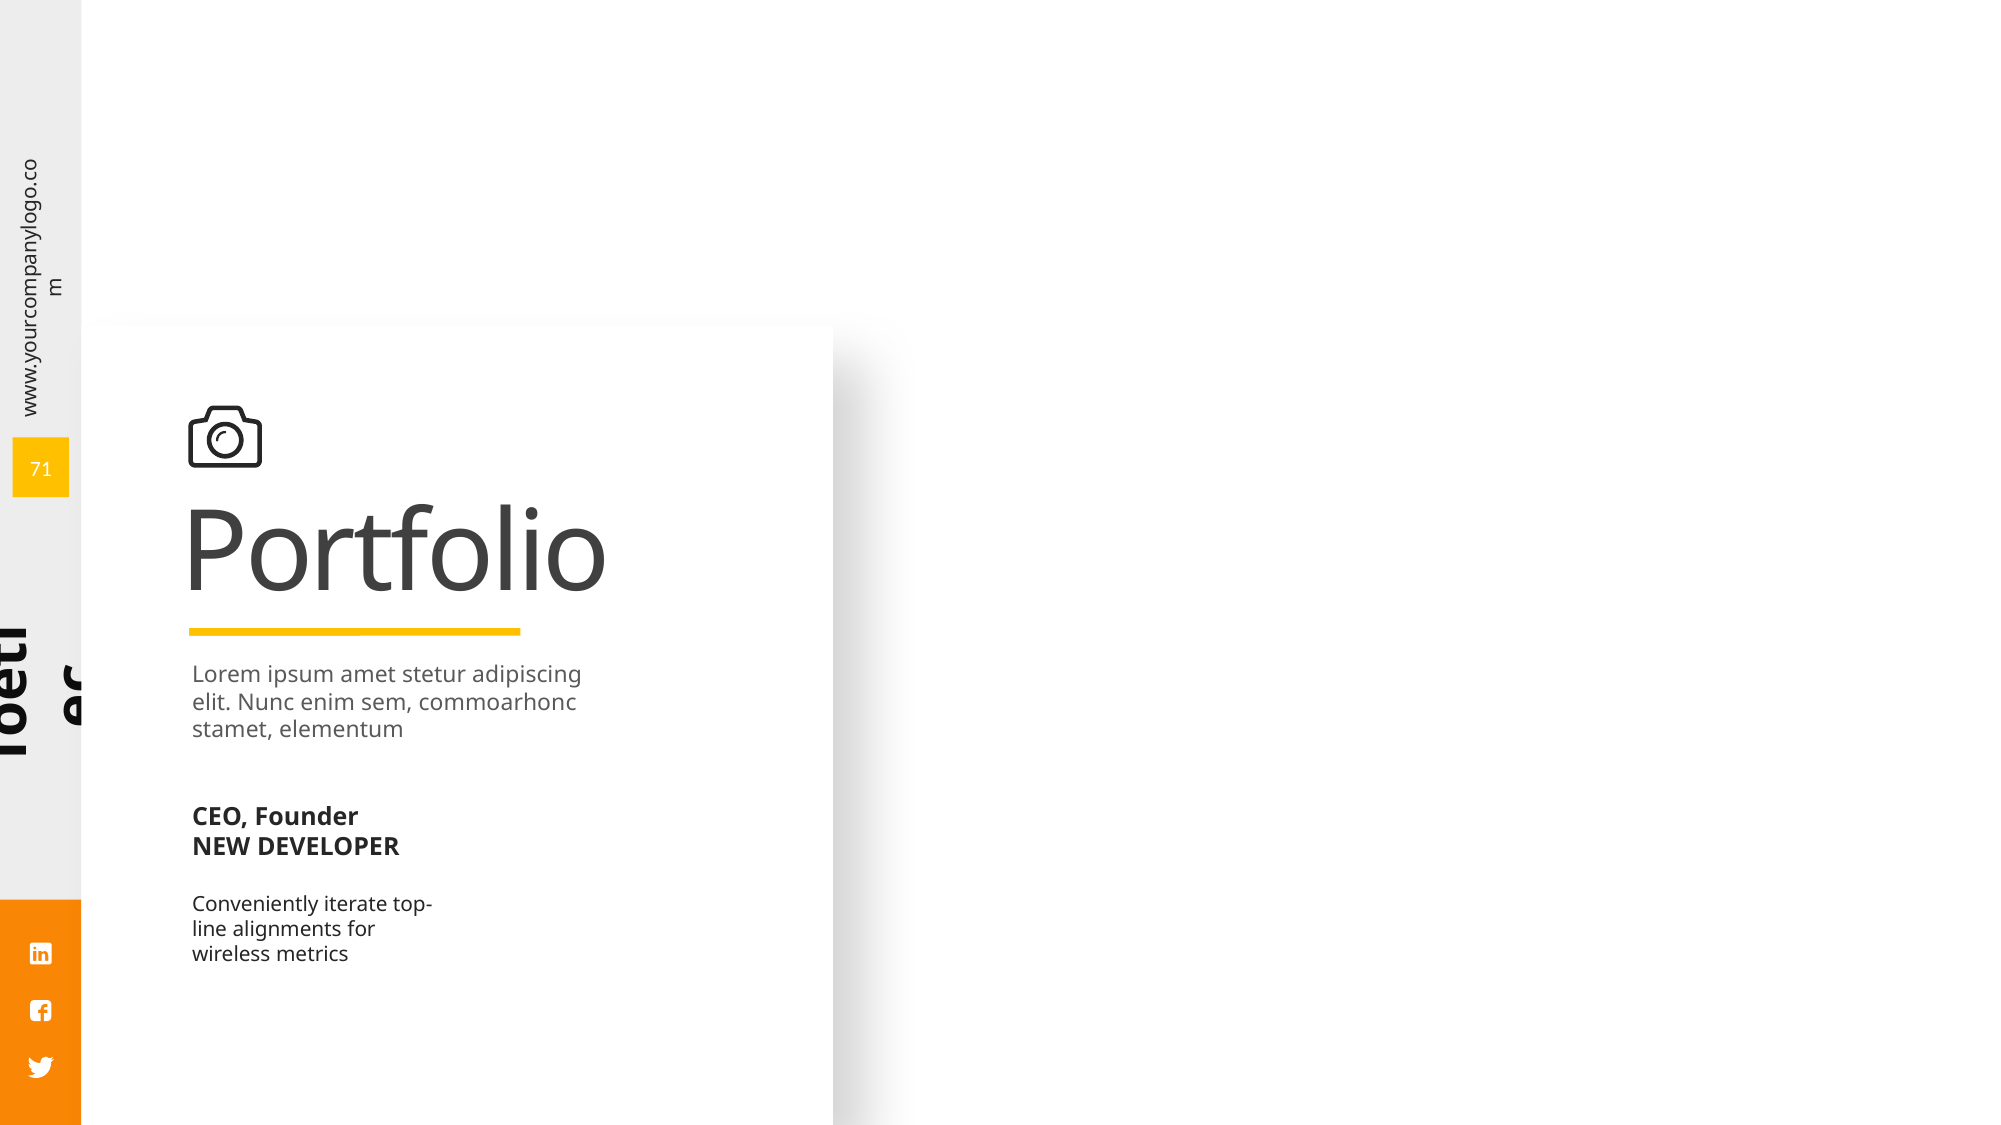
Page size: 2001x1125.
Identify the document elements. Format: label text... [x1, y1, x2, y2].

picture [81, 0, 2000, 1125]
slide_number 71 [12, 437, 69, 498]
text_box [189, 628, 521, 636]
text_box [188, 405, 262, 468]
